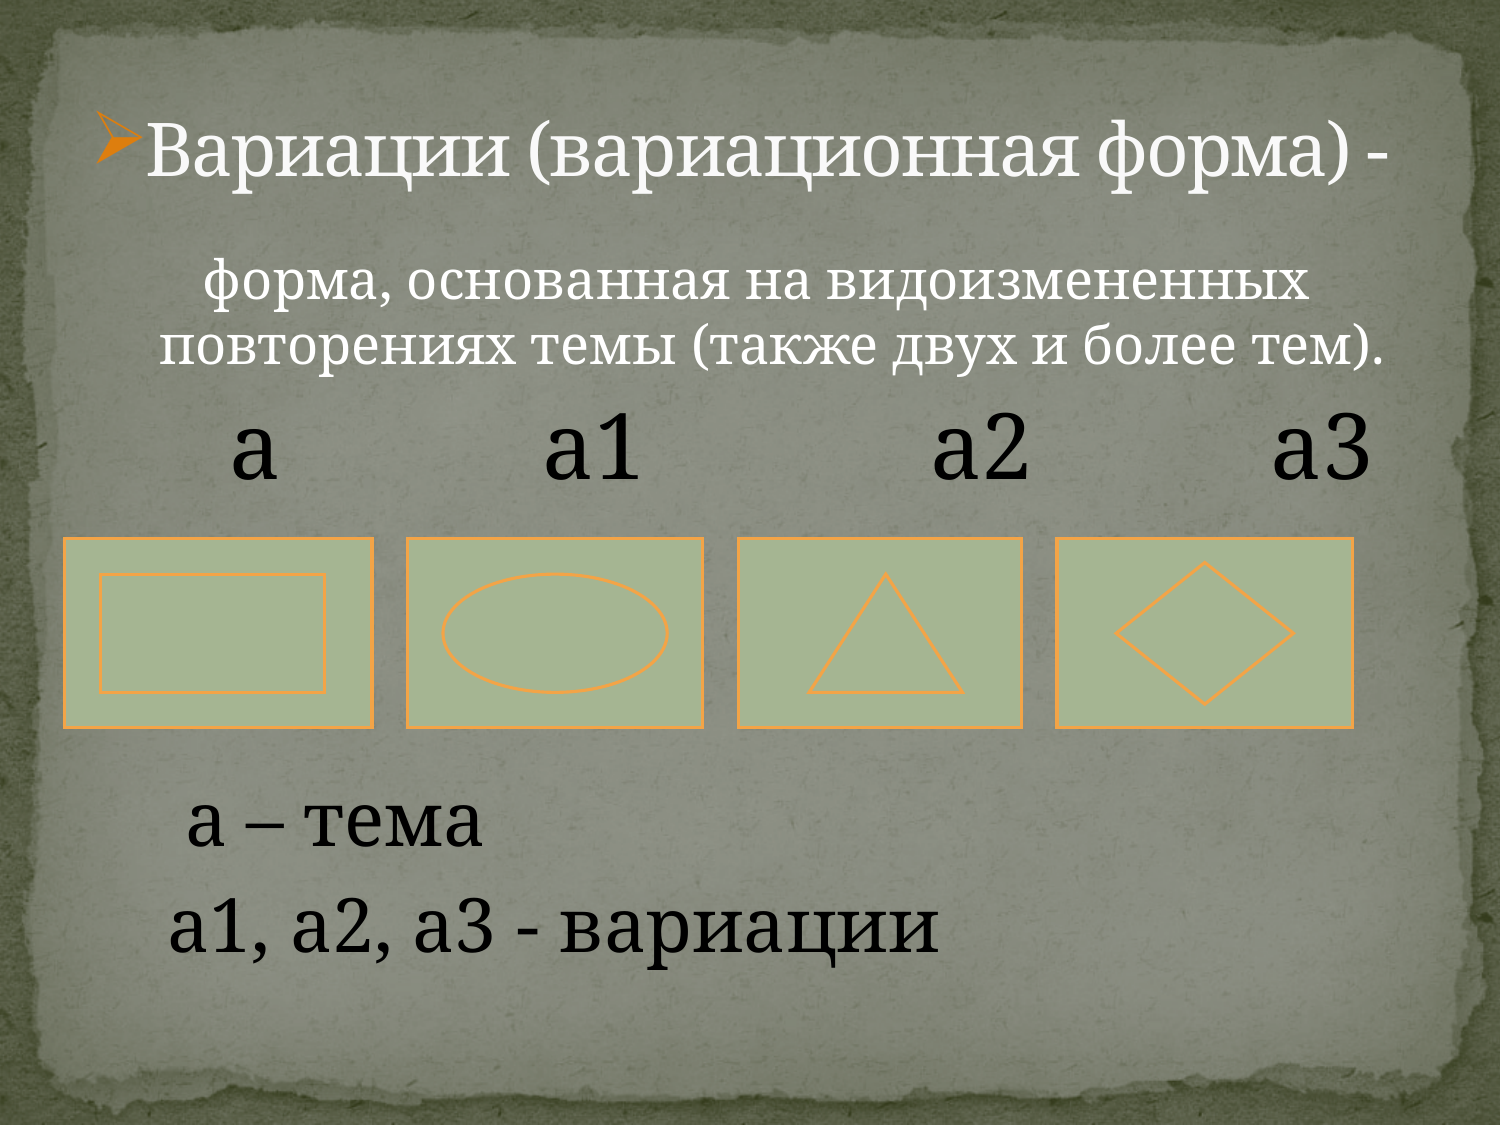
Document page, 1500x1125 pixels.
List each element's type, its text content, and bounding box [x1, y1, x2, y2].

text_box [1116, 562, 1294, 705]
text_box [809, 574, 963, 693]
text_box [442, 574, 668, 693]
text_box [100, 574, 325, 693]
title Вариации (вариационная форма) - [74, 24, 1425, 200]
text_box [407, 538, 703, 728]
text_box [1057, 538, 1353, 728]
list форма, основанная на видоизмененных повторениях темы (также двух и более тем). a a1 a2 a3 a – тема a1, a2, a3 - вариации [74, 237, 1426, 1006]
text_box [64, 538, 373, 728]
text_box [738, 538, 1022, 728]
